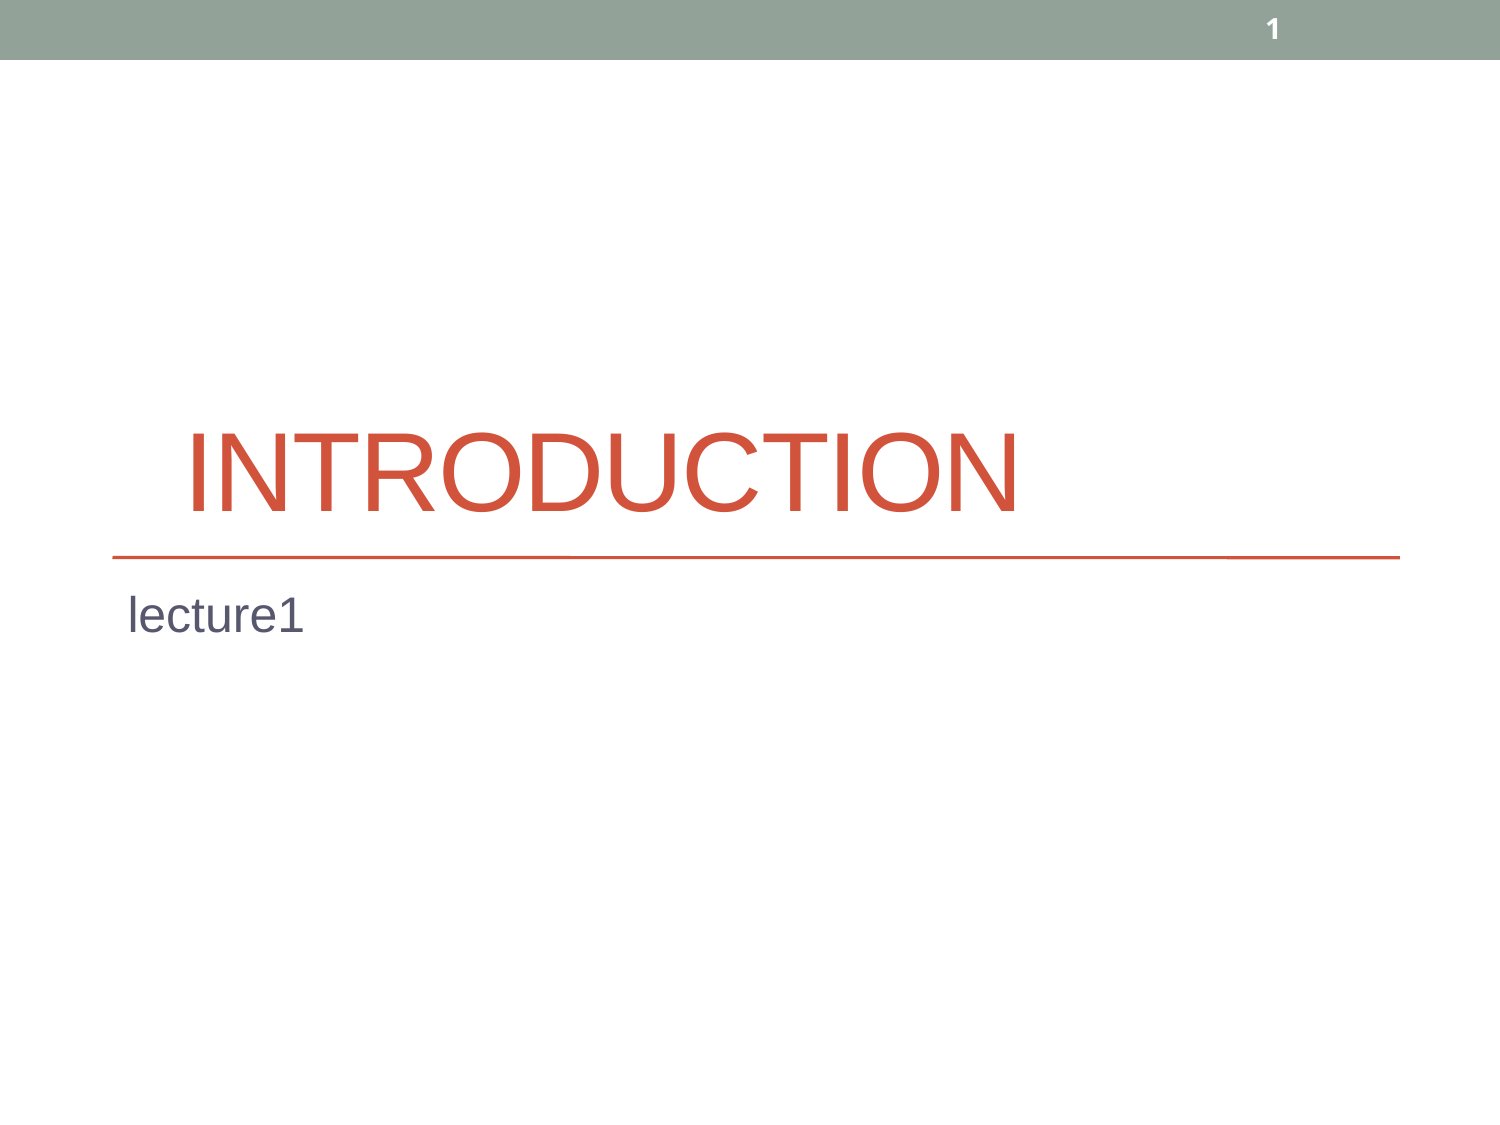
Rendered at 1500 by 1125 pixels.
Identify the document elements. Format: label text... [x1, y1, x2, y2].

title Introduction [112, 224, 1400, 542]
slide_number 1 [1250, 3, 1425, 57]
subtitle lecture1 [112, 575, 1163, 863]
